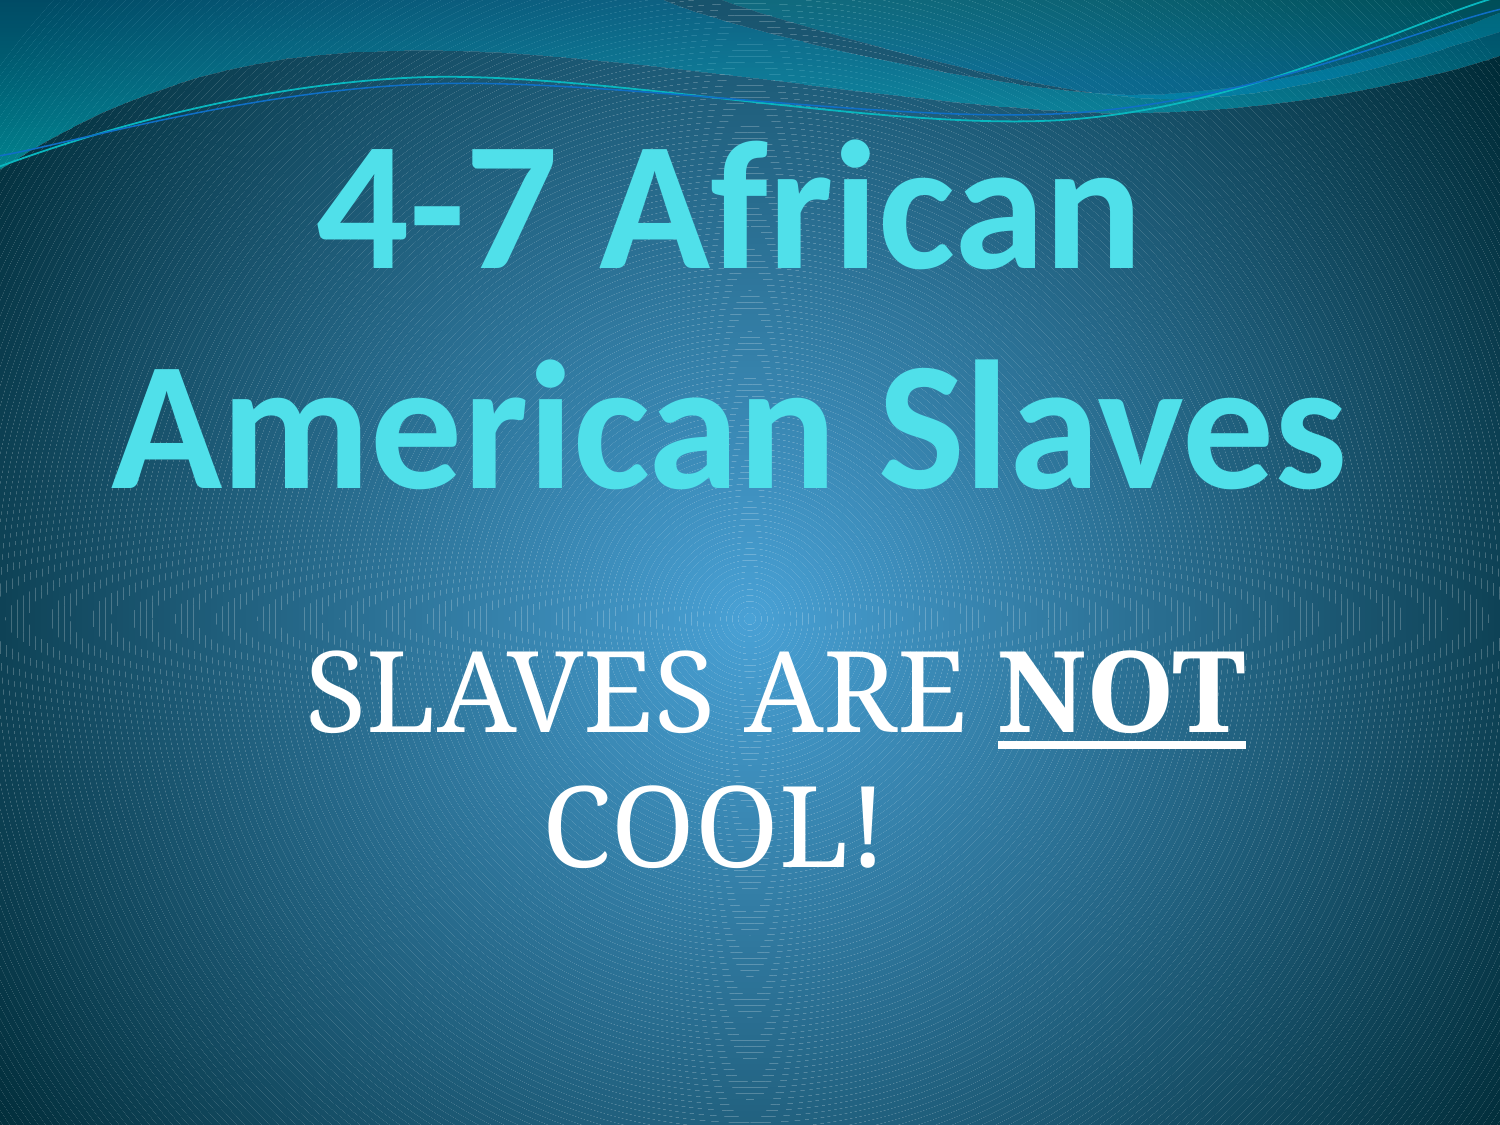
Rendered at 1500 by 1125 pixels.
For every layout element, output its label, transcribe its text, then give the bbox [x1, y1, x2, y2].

title 4-7 African American Slaves [87, 224, 1376, 525]
subtitle SLAVES ARE NOT COOL! [150, 612, 1289, 900]
